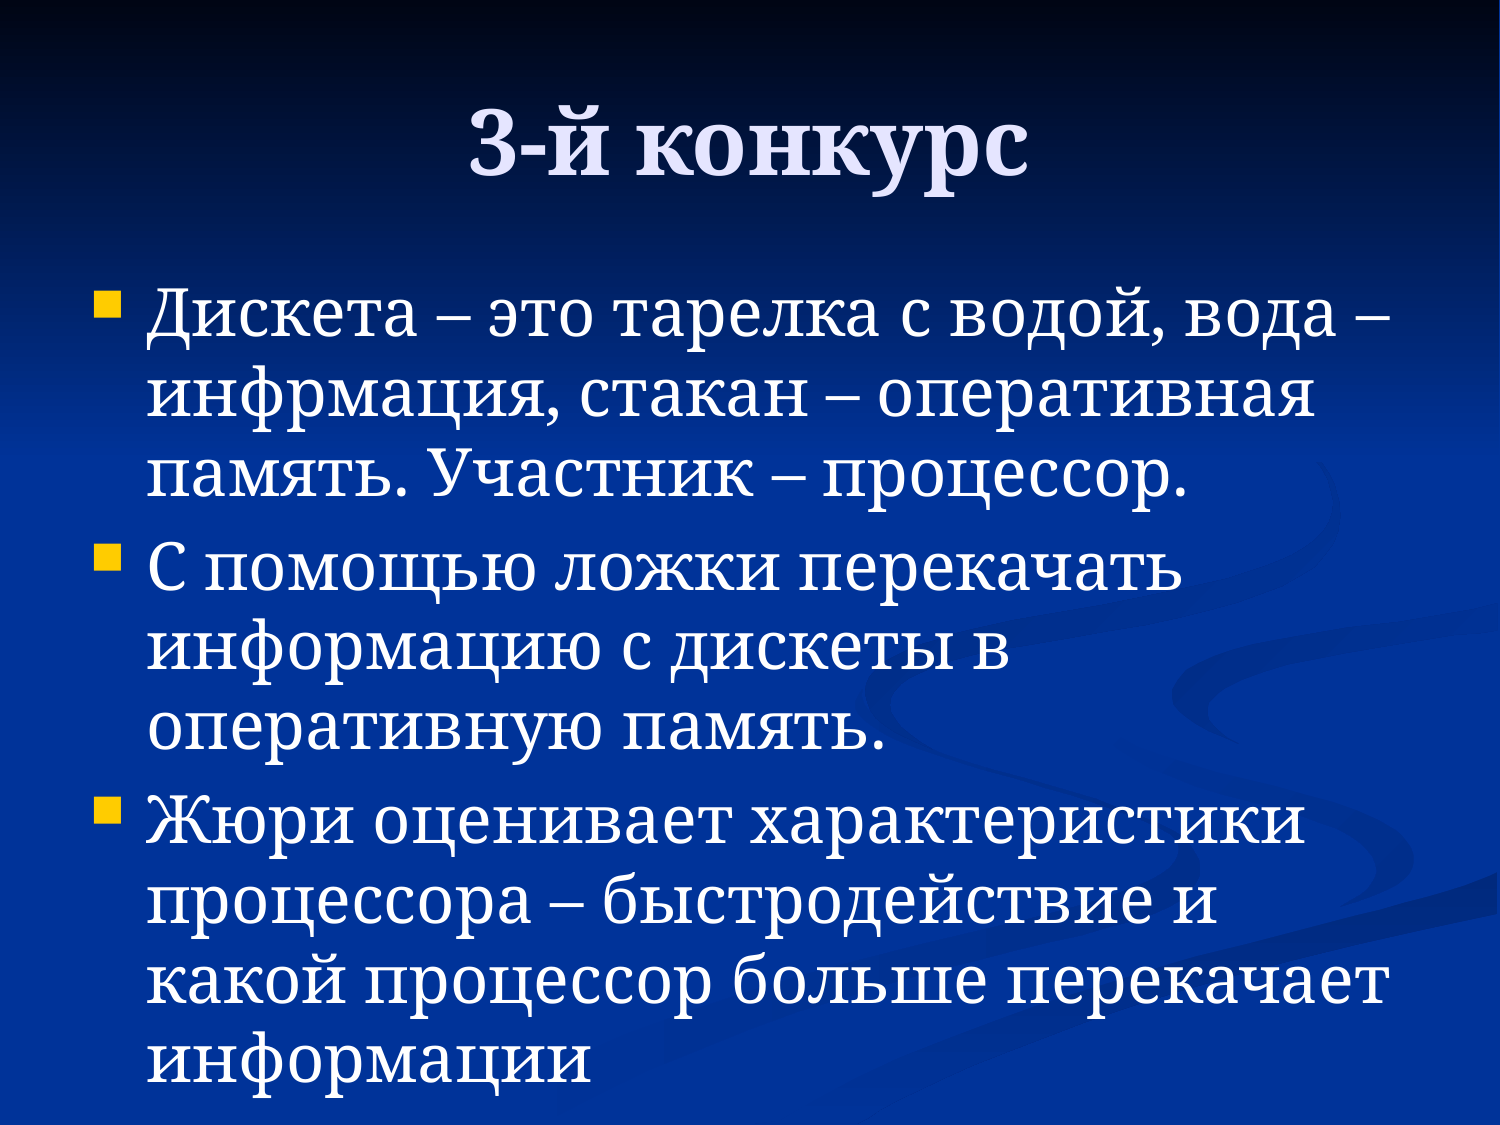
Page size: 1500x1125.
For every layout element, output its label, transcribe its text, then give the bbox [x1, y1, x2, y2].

title 3-й конкурс [75, 45, 1425, 233]
list Дискета – это тарелка с водой, вода – инфрмация, стакан – оперативная память. Участник – процессор. С помощью ложки перекачать информацию с дискеты в оперативную память. Жюри оценивает характеристики процессора – быстродействие и какой процессор больше перекачает информации [75, 262, 1425, 1005]
